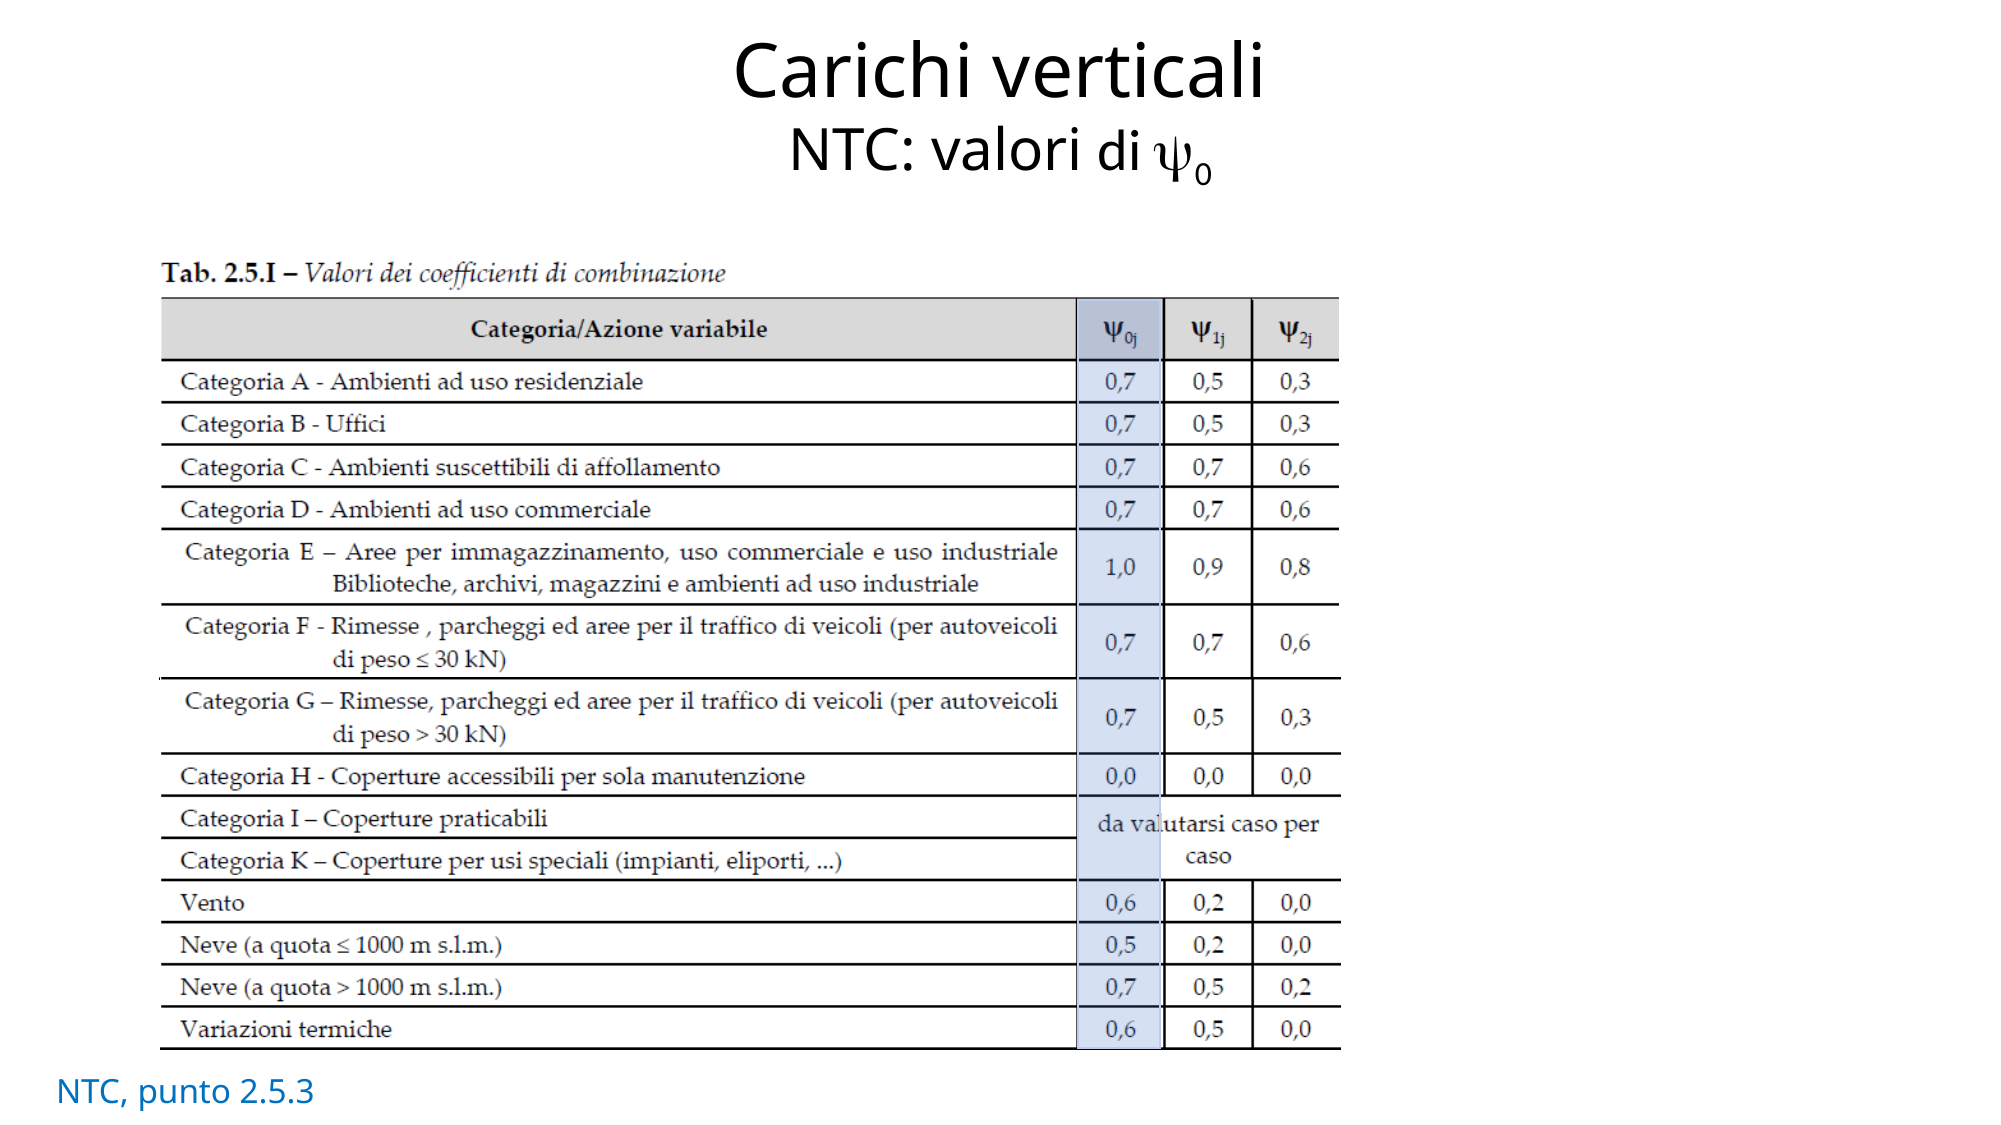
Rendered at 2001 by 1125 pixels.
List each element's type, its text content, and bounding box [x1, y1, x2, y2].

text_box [159, 254, 1340, 1050]
text_box NTC, punto 2.5.3 [41, 1062, 1459, 1118]
title Carichi verticali NTC: valori di 0 [137, 0, 1863, 218]
